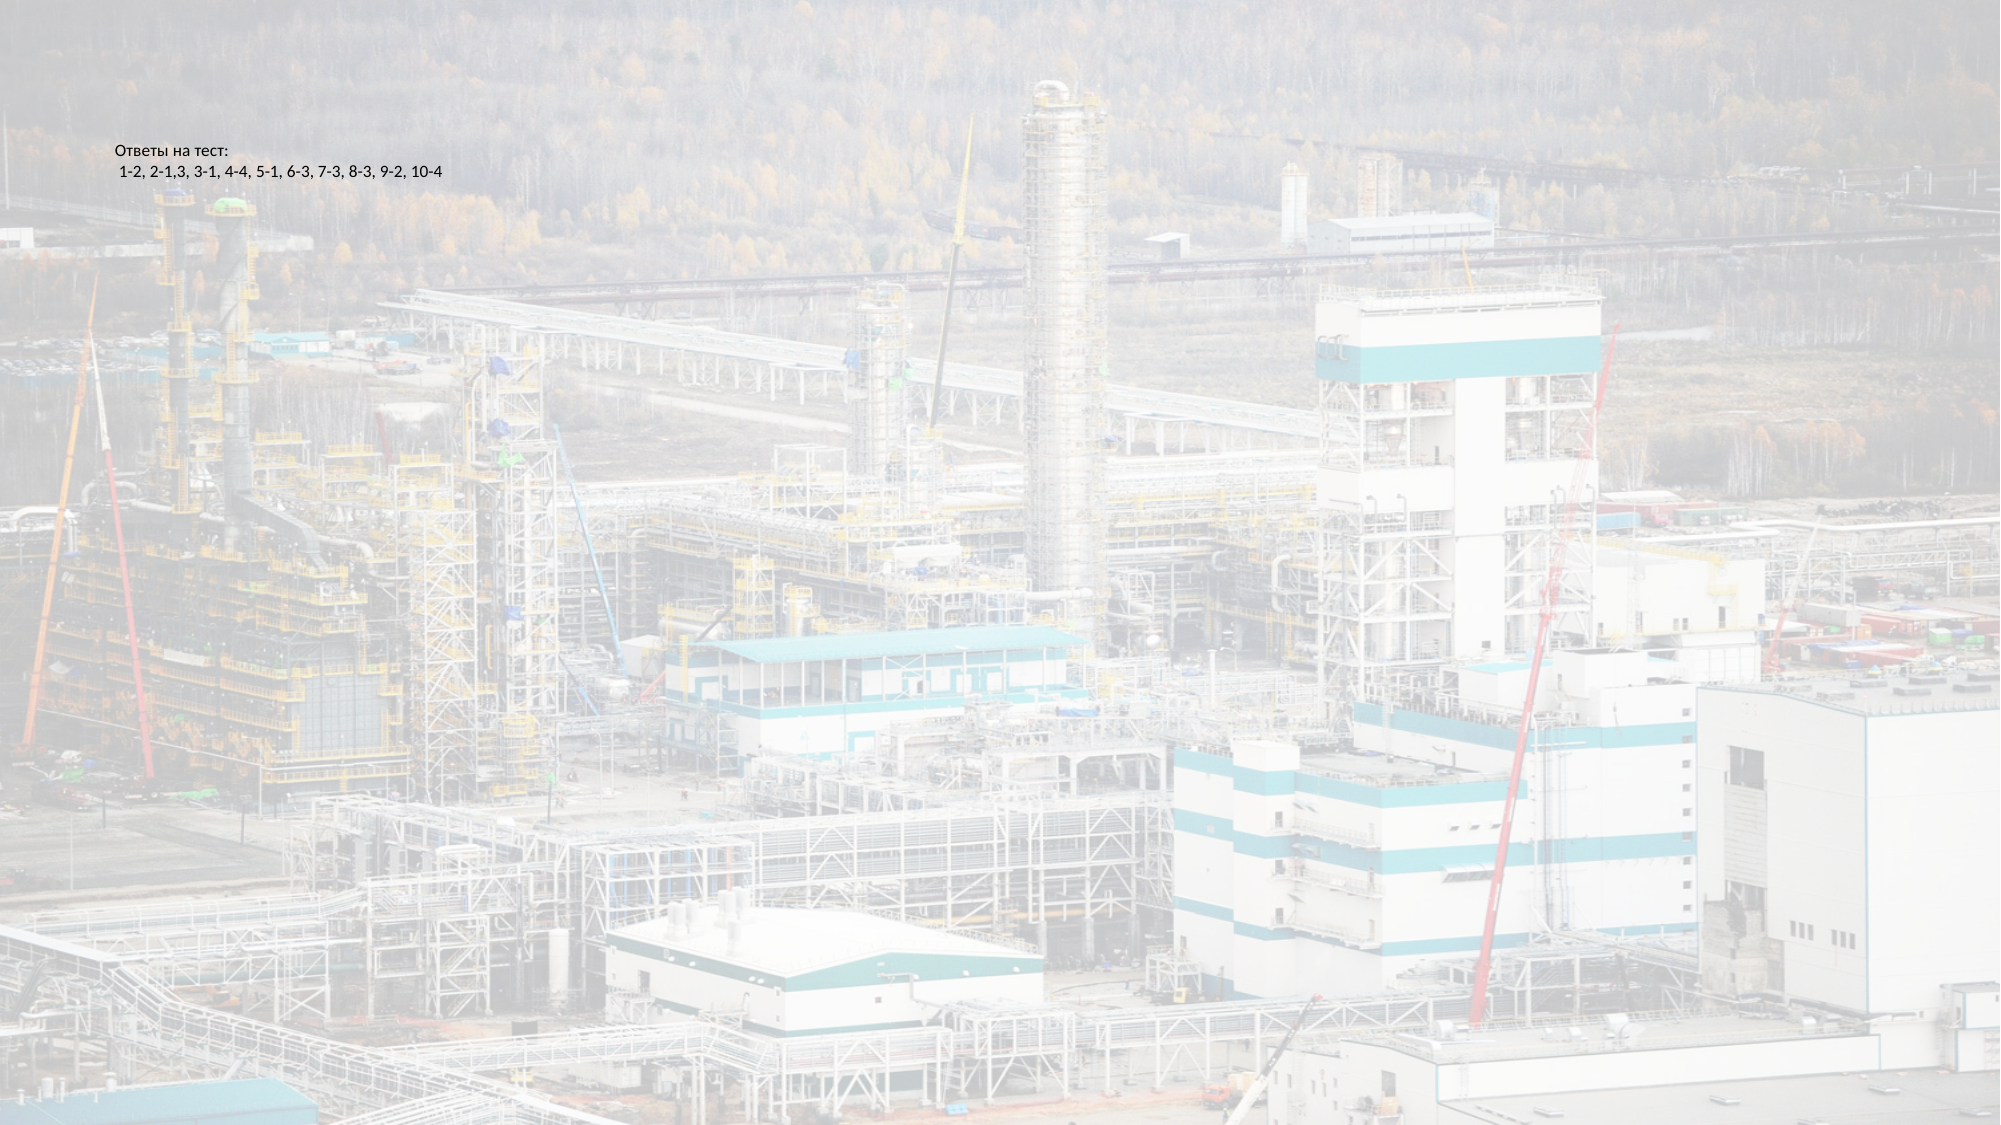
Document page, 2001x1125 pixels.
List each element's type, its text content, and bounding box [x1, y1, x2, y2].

title Ответы на тест: 1-2, 2-1,3, 3-1, 4-4, 5-1, 6-3, 7-3, 8-3, 9-2, 10-4 [99, 45, 1900, 233]
